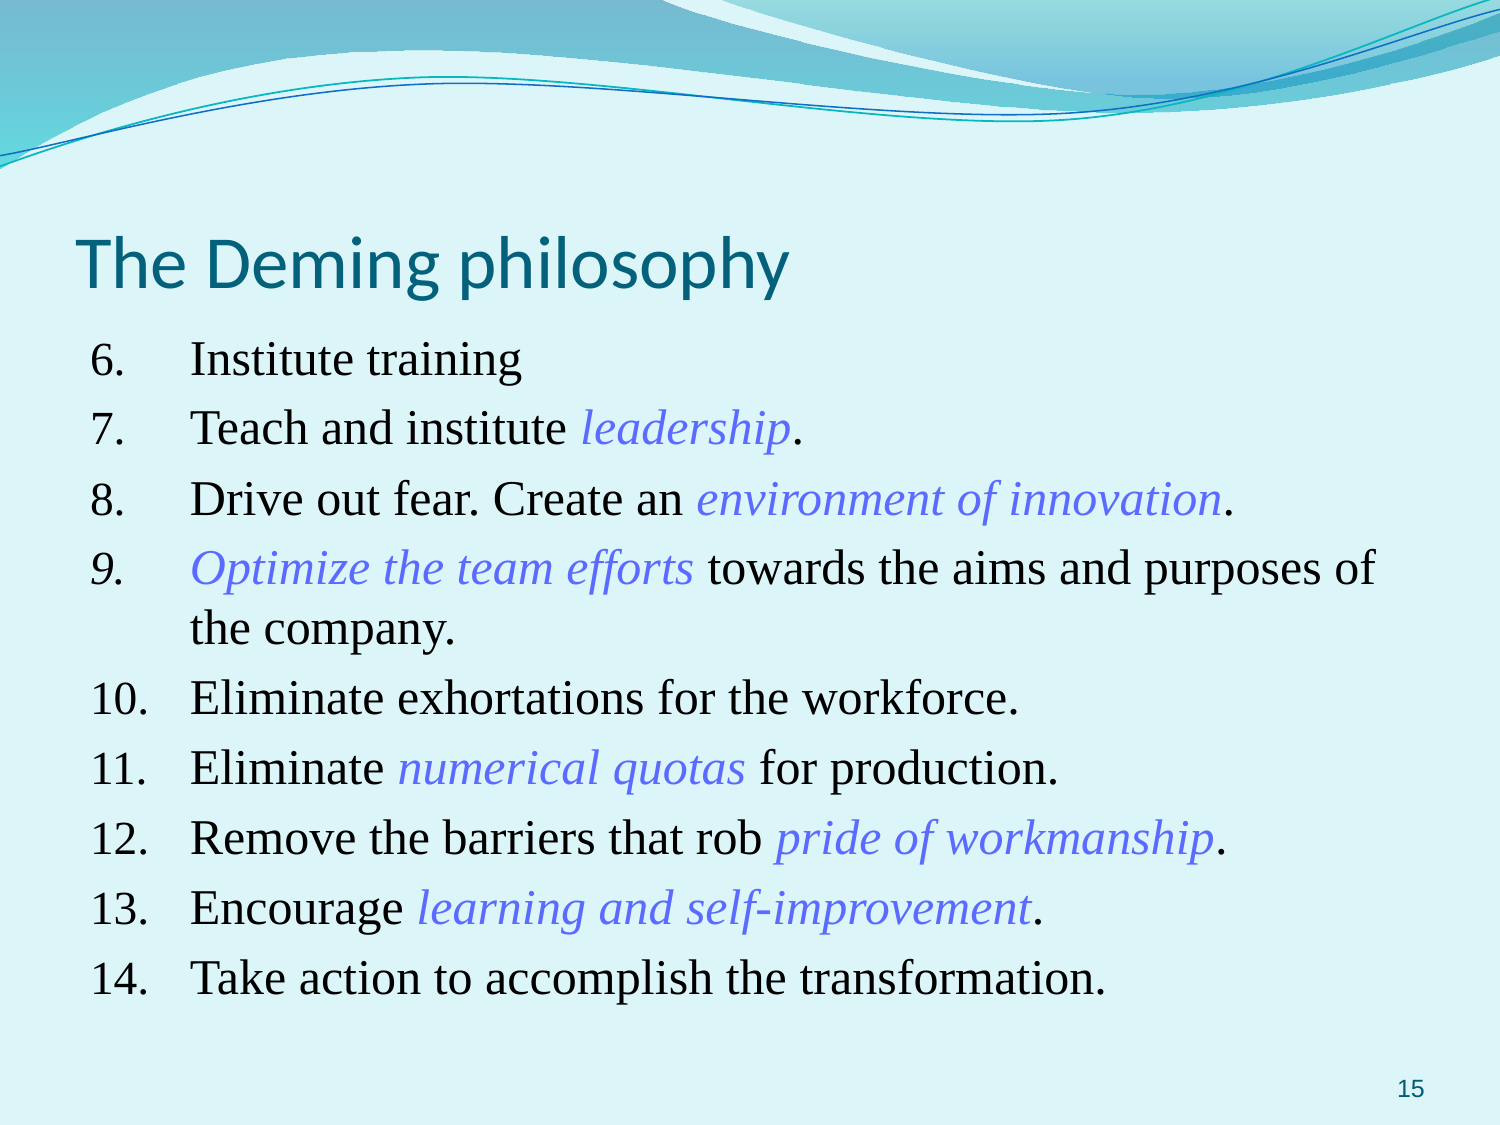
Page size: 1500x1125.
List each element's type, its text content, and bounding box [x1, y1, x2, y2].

title The Deming philosophy [74, 115, 1426, 304]
slide_number 15 [1299, 1042, 1425, 1103]
list Institute training Teach and institute leadership. Drive out fear. Create an environment of innovation. Optimize the team efforts towards the aims and purposes of the company. Eliminate exhortations for the workforce. Eliminate numerical quotas for production. Remove the barriers that rob pride of workmanship. Encourage learning and self-improvement. Take action to accomplish the transformation. [74, 317, 1426, 1038]
